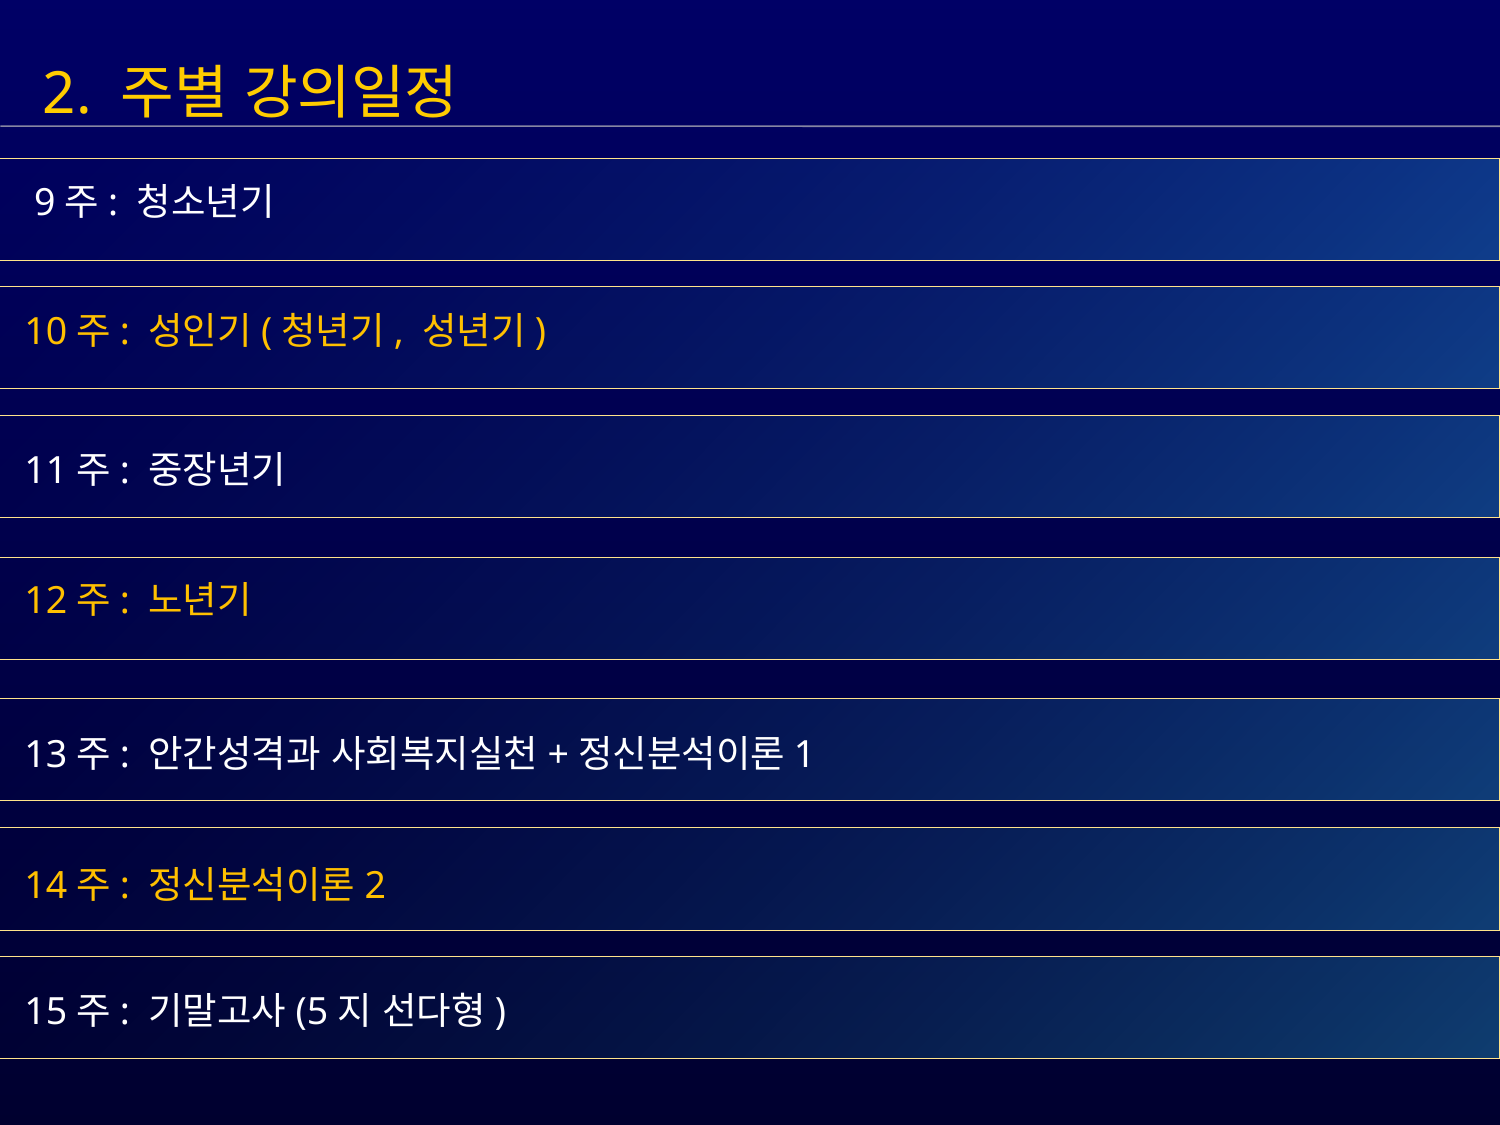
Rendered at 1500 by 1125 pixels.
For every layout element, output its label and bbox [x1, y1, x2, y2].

text_box [0, 47, 1500, 1059]
